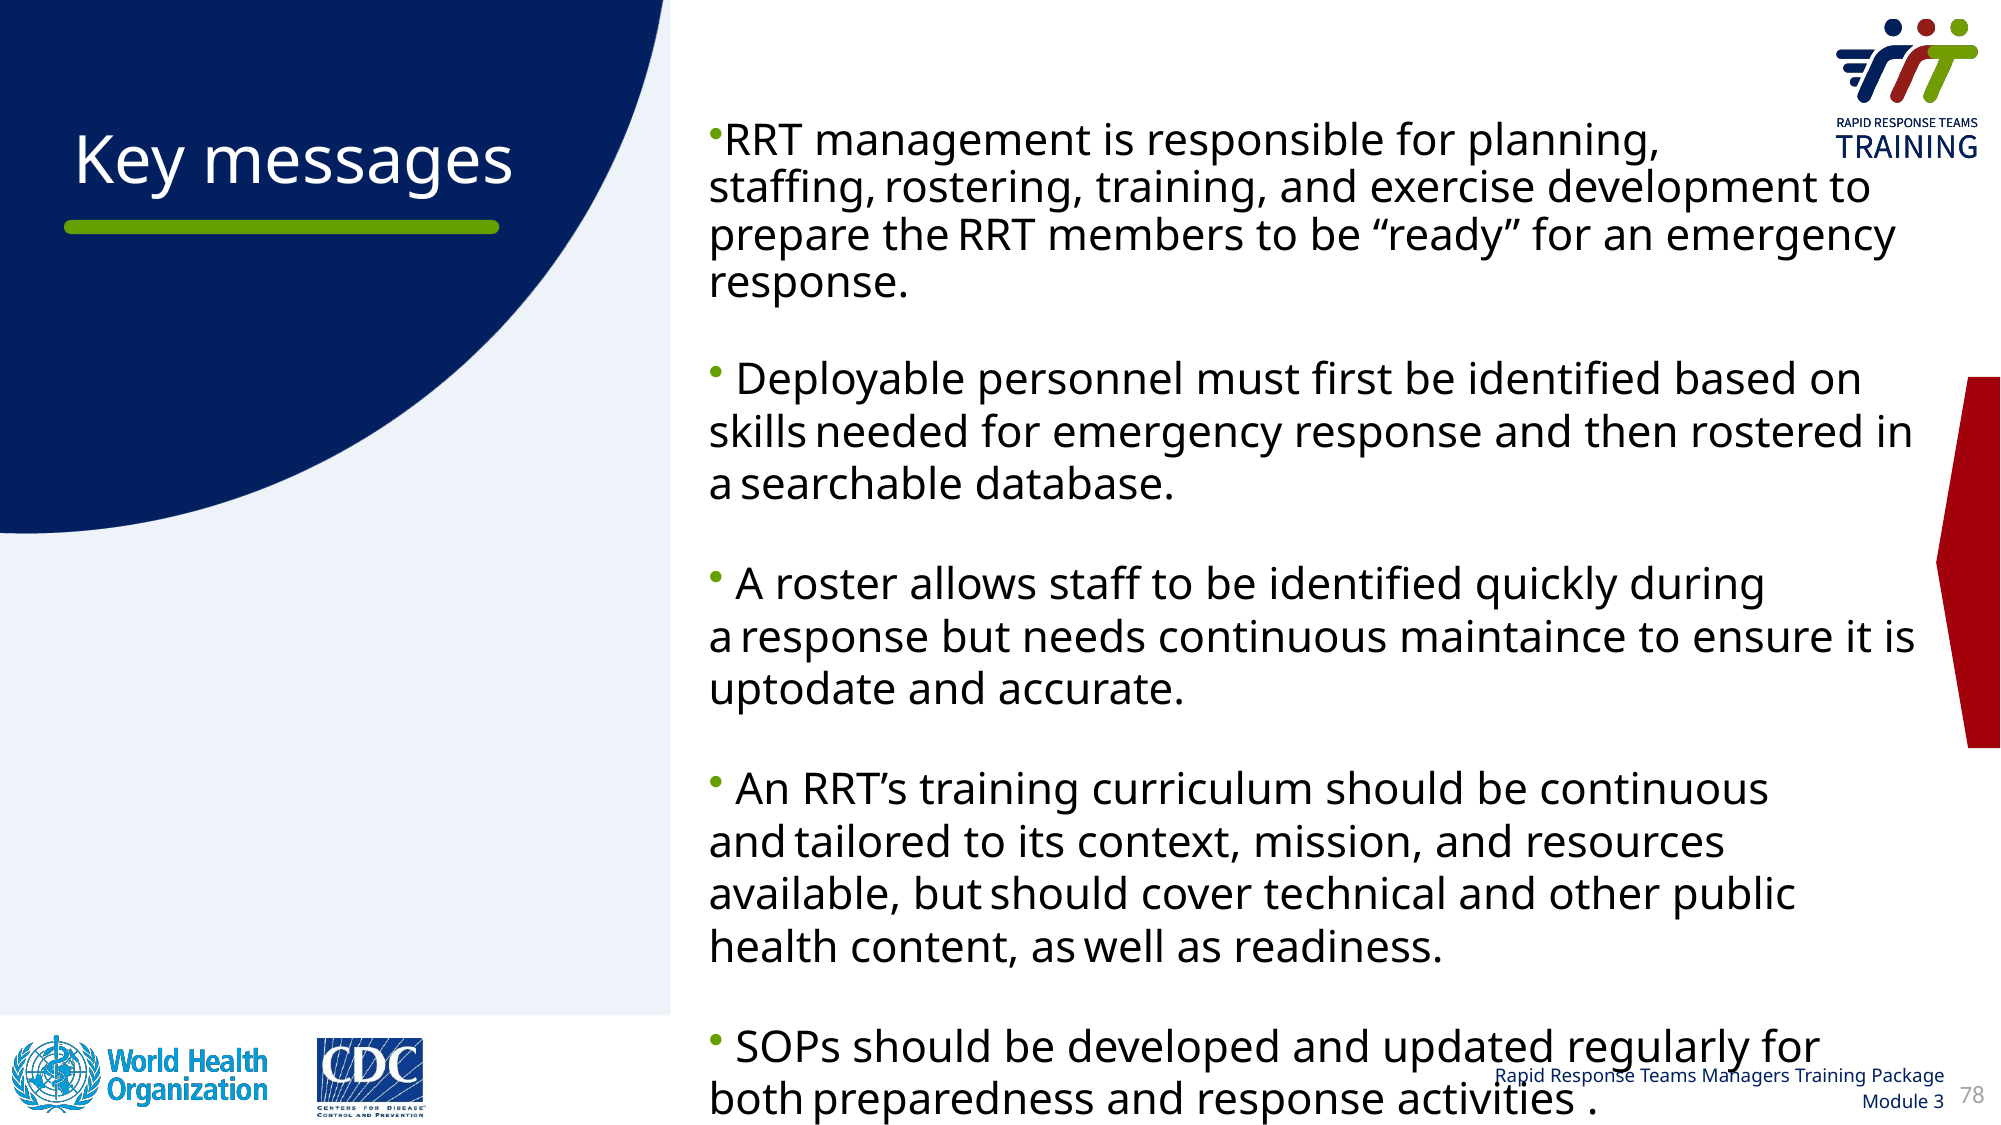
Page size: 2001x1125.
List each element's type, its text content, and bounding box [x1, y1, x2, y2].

picture [46, 1056, 54, 1062]
picture [59, 1035, 267, 1113]
picture [317, 1038, 426, 1117]
picture [1835, 19, 1978, 167]
picture [30, 1083, 37, 1091]
picture [40, 1062, 47, 1070]
list RRT management is responsible for planning, staffing, rostering, training, and exercise development to prepare the RRT members to be “ready” for an emergency response. Deployable personnel must first be identified based on skills needed for emergency response and then rostered in a searchable database. A roster allows staff to be identified quickly during a response but needs continuous maintaince to ensure it is uptodate and accurate. An RRT’s training curriculum should be continuous and tailored to its context, mission, and resources available, but should cover technical and other public health content, as well as readiness. SOPs should be developed and updated regularly for both preparedness and response activities . [700, 219, 1935, 1083]
picture [0, 0, 670, 538]
picture [50, 1108, 62, 1113]
picture [71, 1053, 90, 1091]
slide_number 78 [1933, 1070, 2000, 1124]
picture [22, 1062, 26, 1077]
picture [12, 1035, 54, 1068]
picture [34, 1054, 43, 1078]
picture [24, 1054, 36, 1087]
picture [36, 1088, 78, 1105]
picture [12, 1083, 48, 1113]
